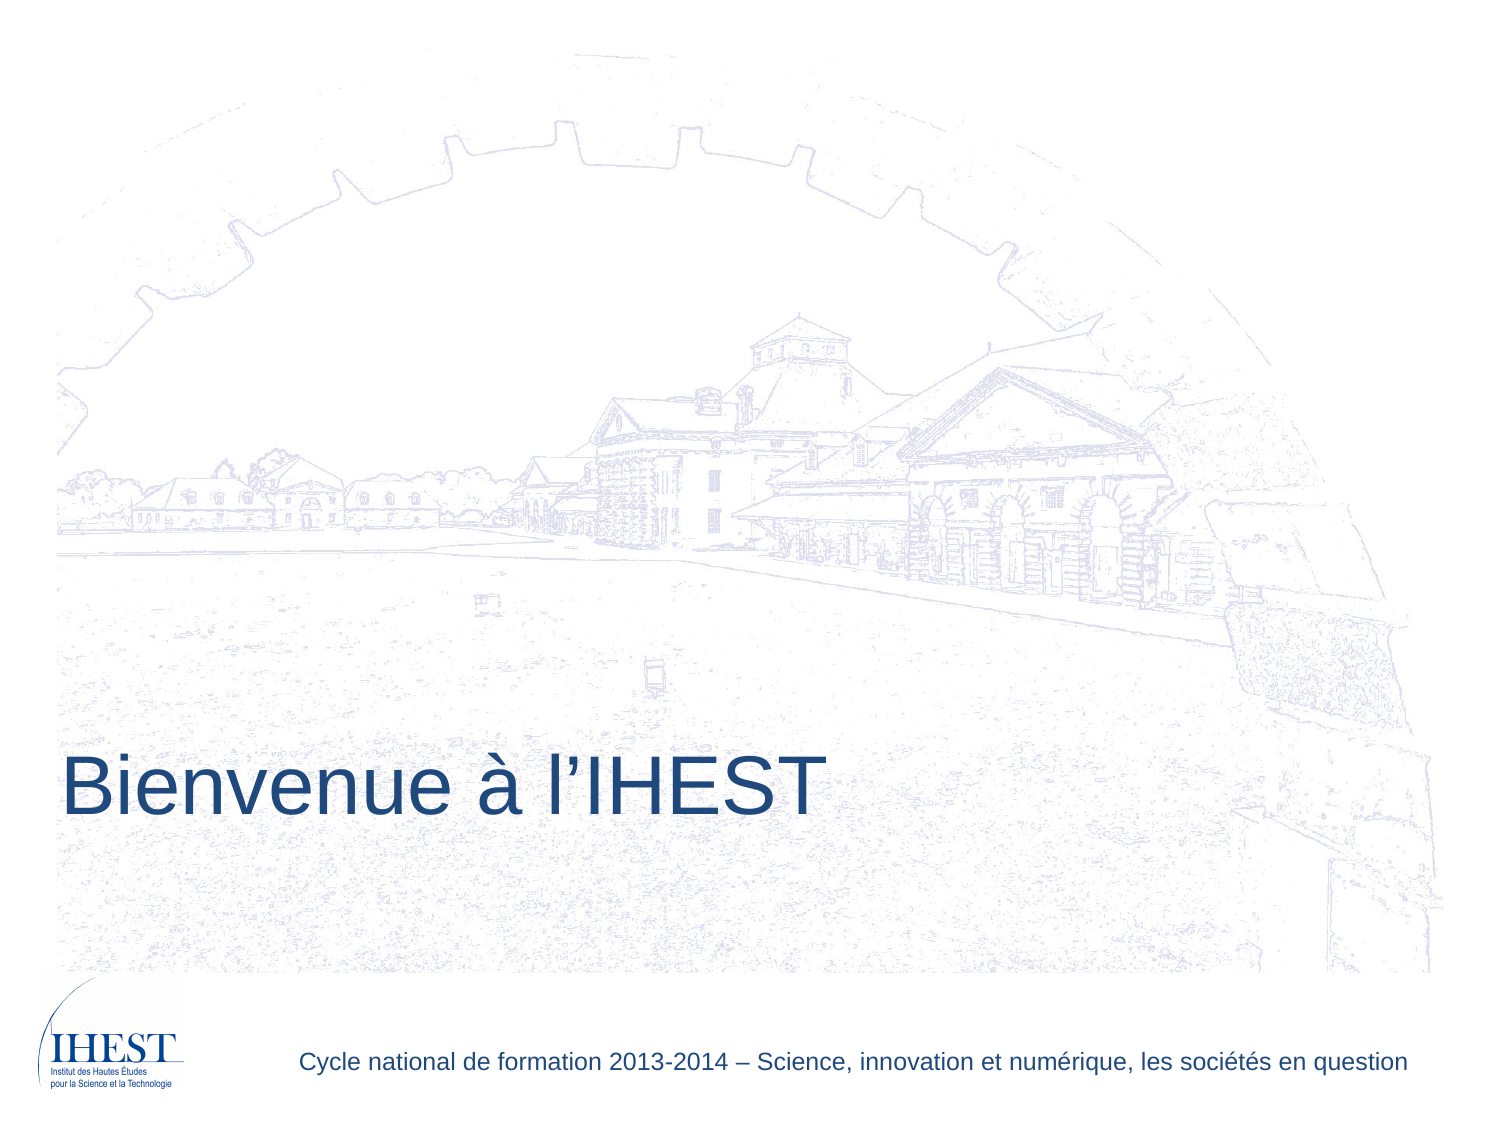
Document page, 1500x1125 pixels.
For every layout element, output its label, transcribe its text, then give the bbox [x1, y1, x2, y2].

picture [38, 849, 1443, 1089]
picture [57, 45, 1443, 723]
title Bienvenue à l’IHEST [45, 723, 1455, 849]
